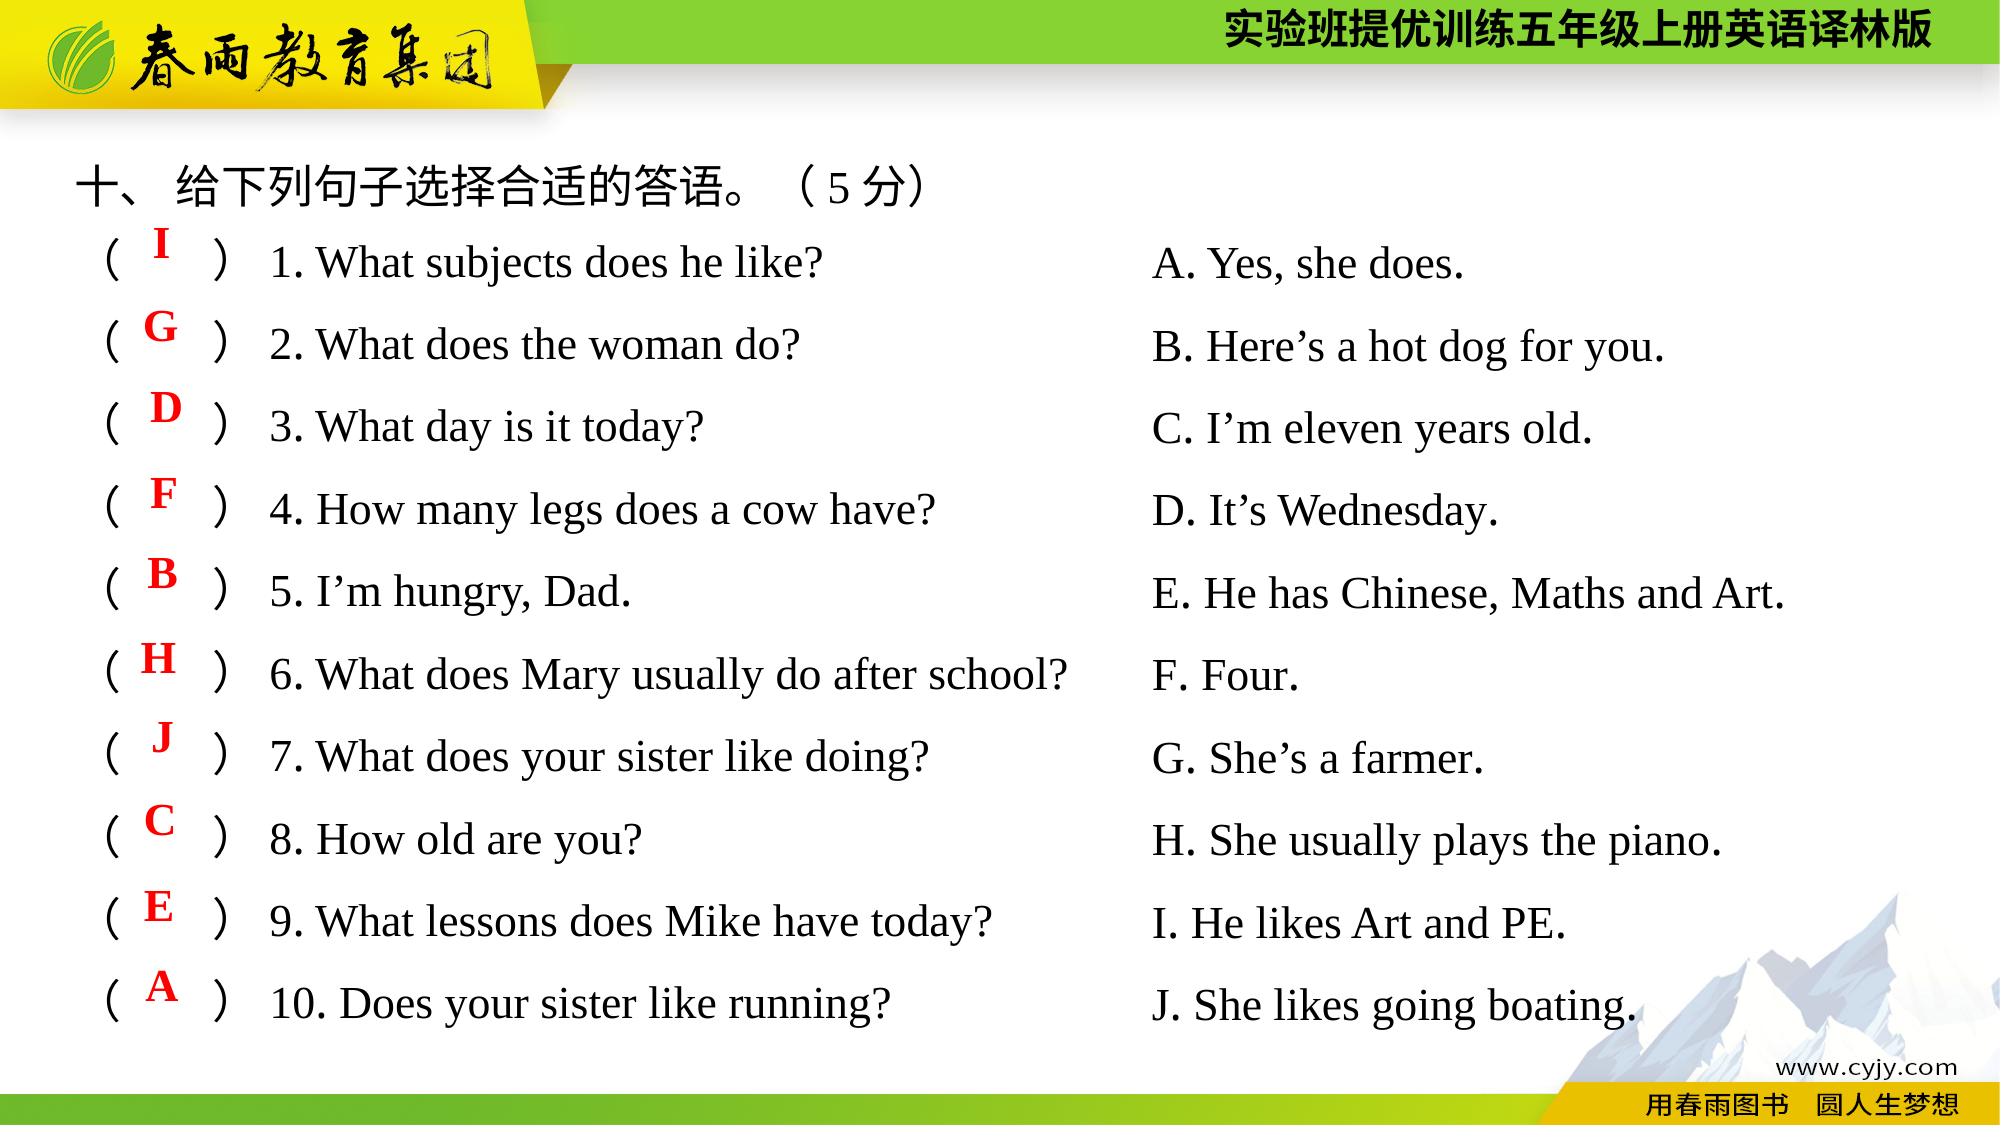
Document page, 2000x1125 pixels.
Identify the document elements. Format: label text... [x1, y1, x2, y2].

text_box C [128, 782, 192, 852]
text_box A. Yes, she does. B. Here’s a hot dog for you. C. I’m eleven years old. D. It’s Wednesday. E. He has Chinese, Maths and Art. F. Four. G. She’s a farmer. H. She usually plays the piano. I. He likes Art and PE. J. She likes going boating. [1136, 197, 1851, 1038]
text_box J [136, 699, 189, 770]
text_box G [128, 288, 194, 359]
text_box F [135, 454, 194, 525]
text_box H [125, 620, 191, 690]
list 十、 给下列句子选择合适的答语。（5分） [59, 122, 1944, 211]
text_box E [129, 868, 190, 939]
text_box （ ）1. What subjects does he like? （ ）2. What does the woman do? （ ）3. What day is it today? （ ）4. How many legs does a cow have? （ ）5. I’m hungry, Dad. （ ）6. What does Mary usually do after school? （ ）7. What does your sister like doing? （ ）8. How old are you? （ ）9. What lessons does Mike have today? （ ）10. Does your sister like running? [60, 196, 1729, 1036]
text_box A [130, 948, 194, 1018]
text_box B [132, 535, 193, 605]
picture [0, 0, 2000, 1125]
text_box D [135, 369, 199, 440]
text_box I [137, 204, 186, 275]
